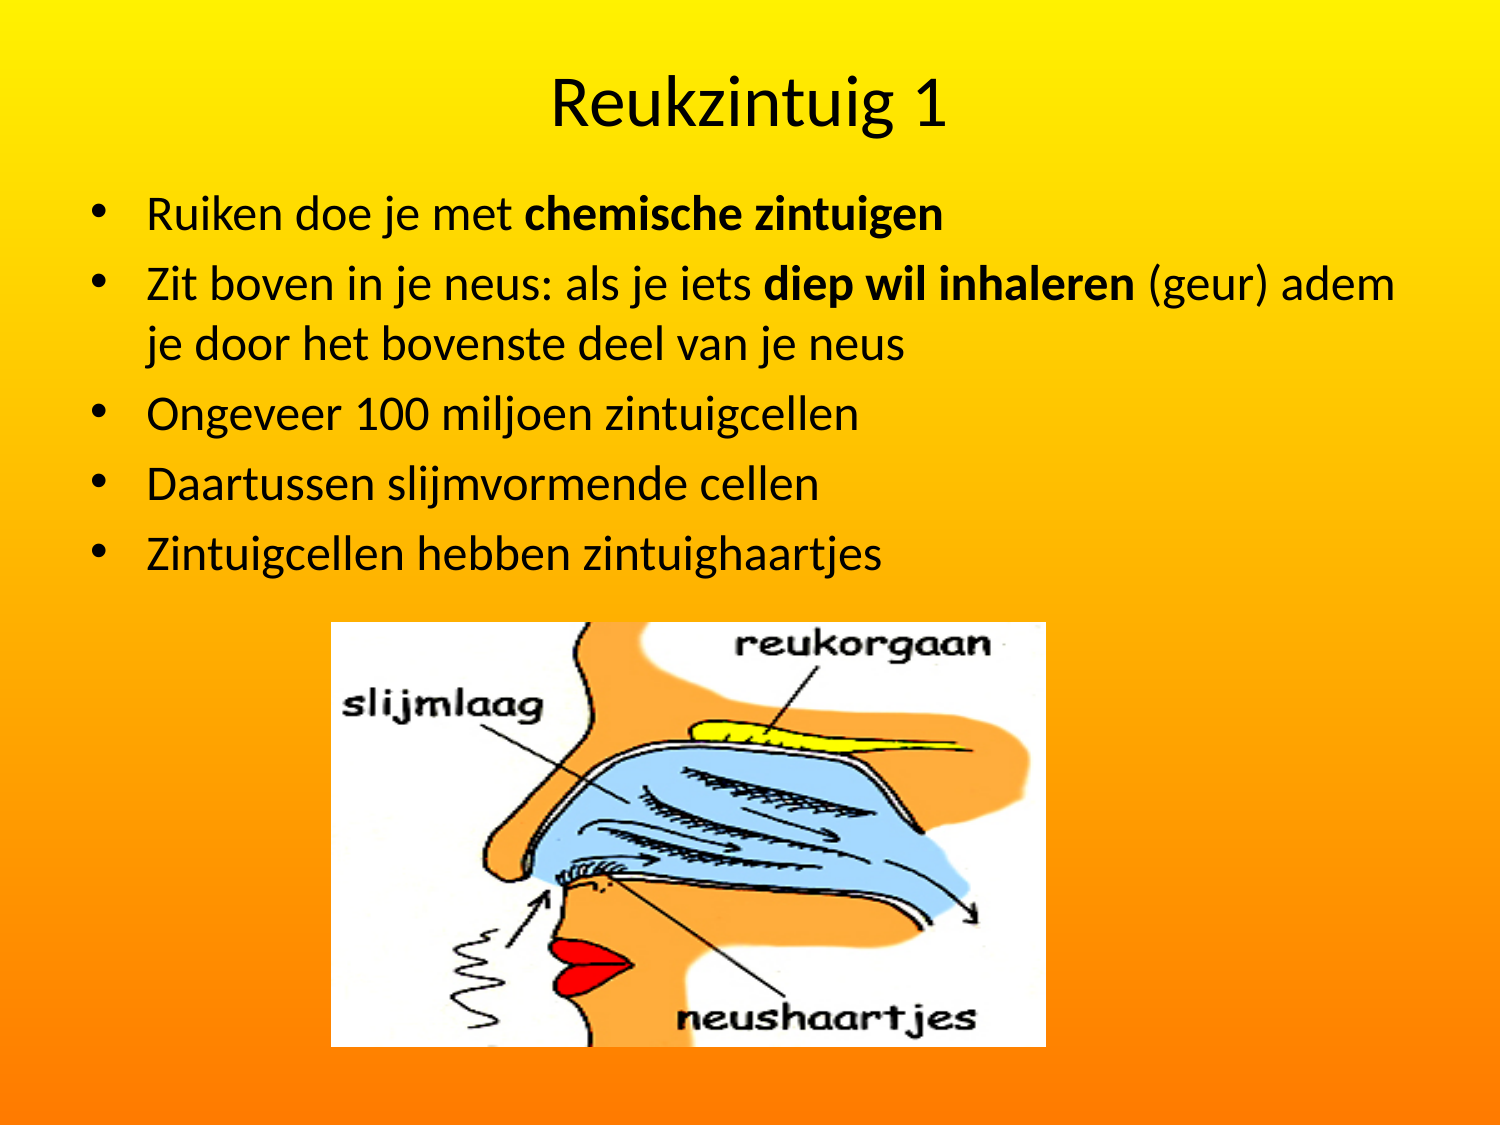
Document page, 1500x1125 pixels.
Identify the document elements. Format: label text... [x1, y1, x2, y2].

list Ruiken doe je met chemische zintuigen Zit boven in je neus: als je iets diep wil inhaleren (geur) adem je door het bovenste deel van je neus Ongeveer 100 miljoen zintuigcellen Daartussen slijmvormende cellen Zintuigcellen hebben zintuighaartjes [75, 172, 1425, 1083]
picture [330, 621, 1046, 1048]
title Reukzintuig 1 [75, 45, 1425, 149]
